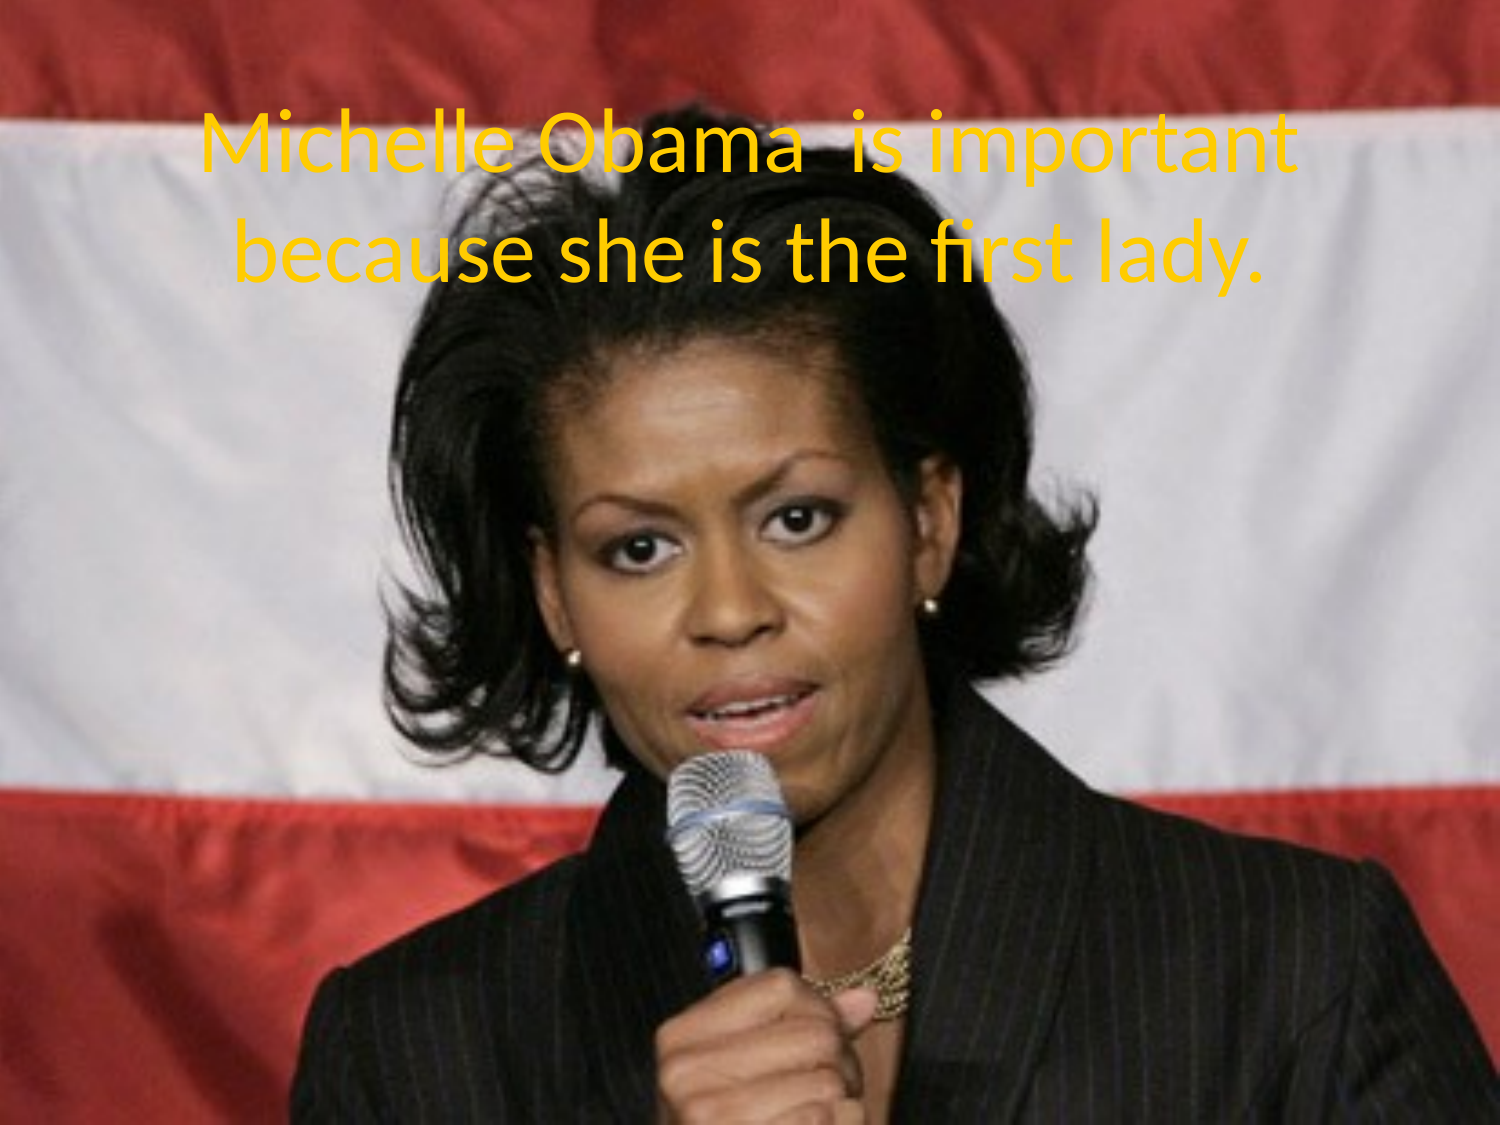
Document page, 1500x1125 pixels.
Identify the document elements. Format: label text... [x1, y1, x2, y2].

picture [0, 0, 1500, 1125]
title Michelle Obama is important because she is the first lady. [75, 45, 1425, 338]
